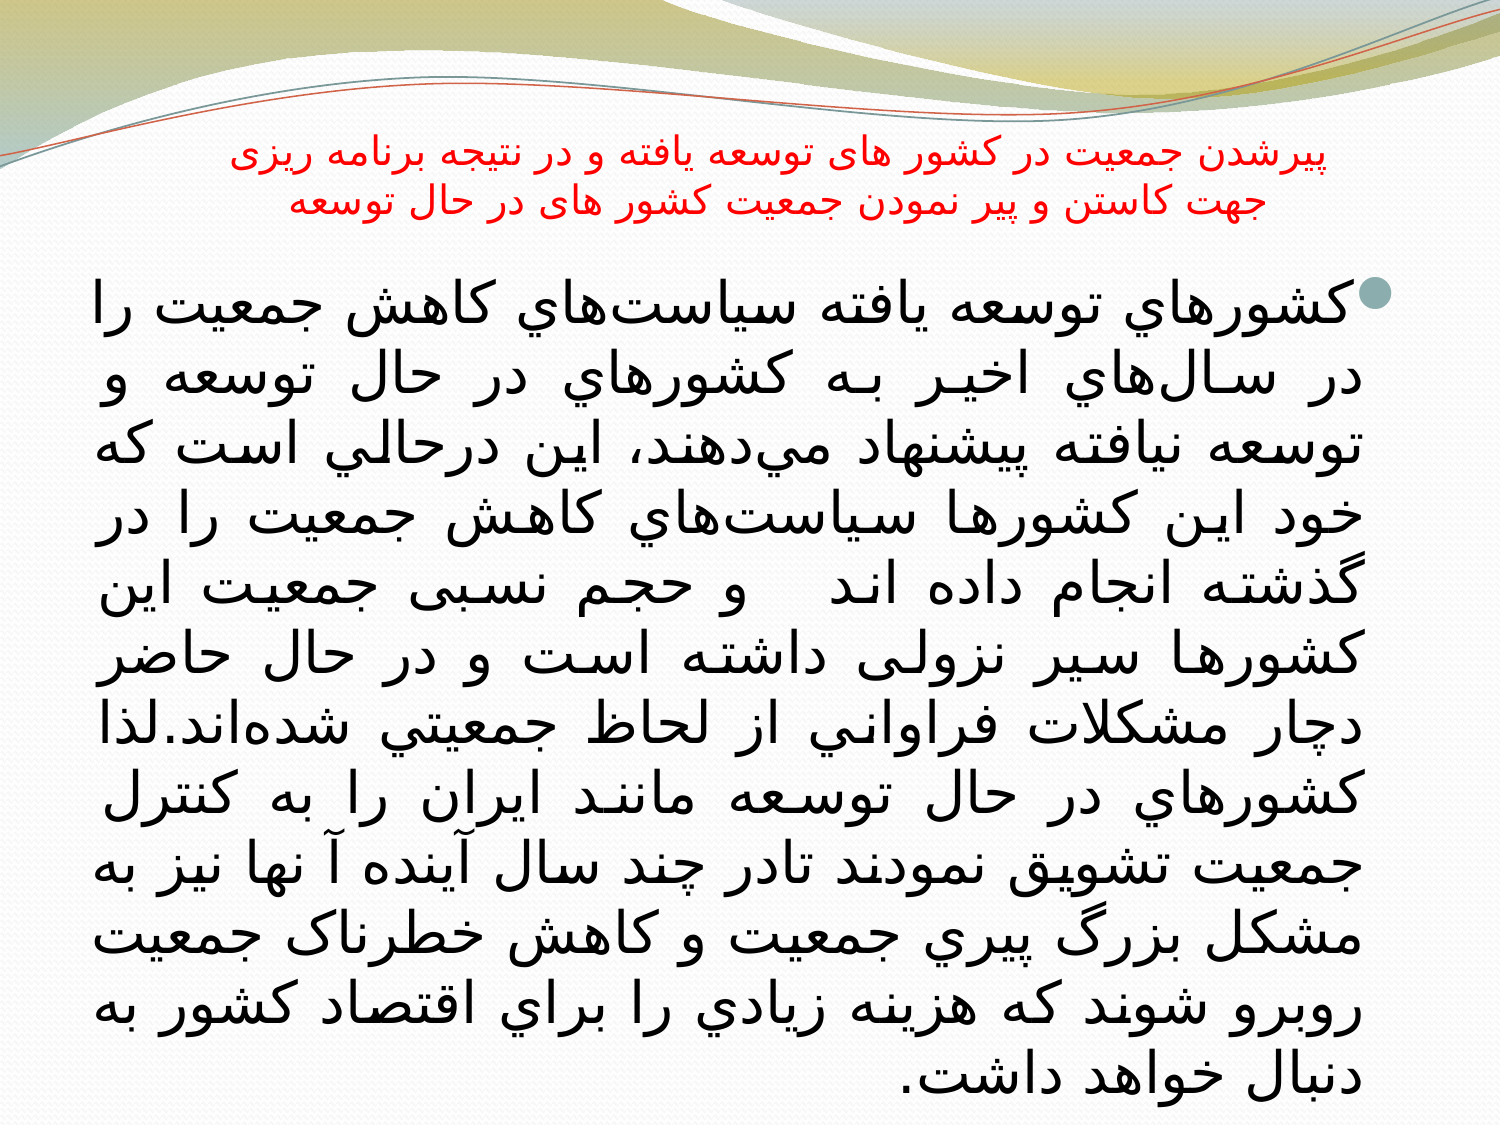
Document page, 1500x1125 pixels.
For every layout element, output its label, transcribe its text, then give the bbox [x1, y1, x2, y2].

title پیرشدن جمعیت در کشور های توسعه یافته و در نتیجه برنامه ریزی جهت کاستن و پیر نمودن جمعیت کشور های در حال توسعه [222, 115, 1337, 223]
list کشورهاي توسعه يافته سياست‌هاي کاهش جمعيت را در سال‌هاي اخير به کشورهاي در حال توسعه و توسعه نيافته پيشنهاد مي‌دهند، اين درحالي است که خود اين کشورها سياست‌هاي کاهش جمعيت را در گذشته انجام داده اند و حجم نسبی جمعيت این کشورها سير نزولی داشته است و در حال حاضر دچار مشکلات فراواني از لحاظ جمعيتي شده‌اند.لذا کشورهاي در حال توسعه مانند ايران را به کنترل جمعیت تشویق نمودند تادر چند سال آينده آ نها نیز به مشکل بزرگ پيري جمعيت و کاهش خطرناک جمعيت روبرو شوند كه هزينه زيادي را براي اقتصاد كشور به دنبال خواهد داشت. [74, 257, 1426, 1038]
